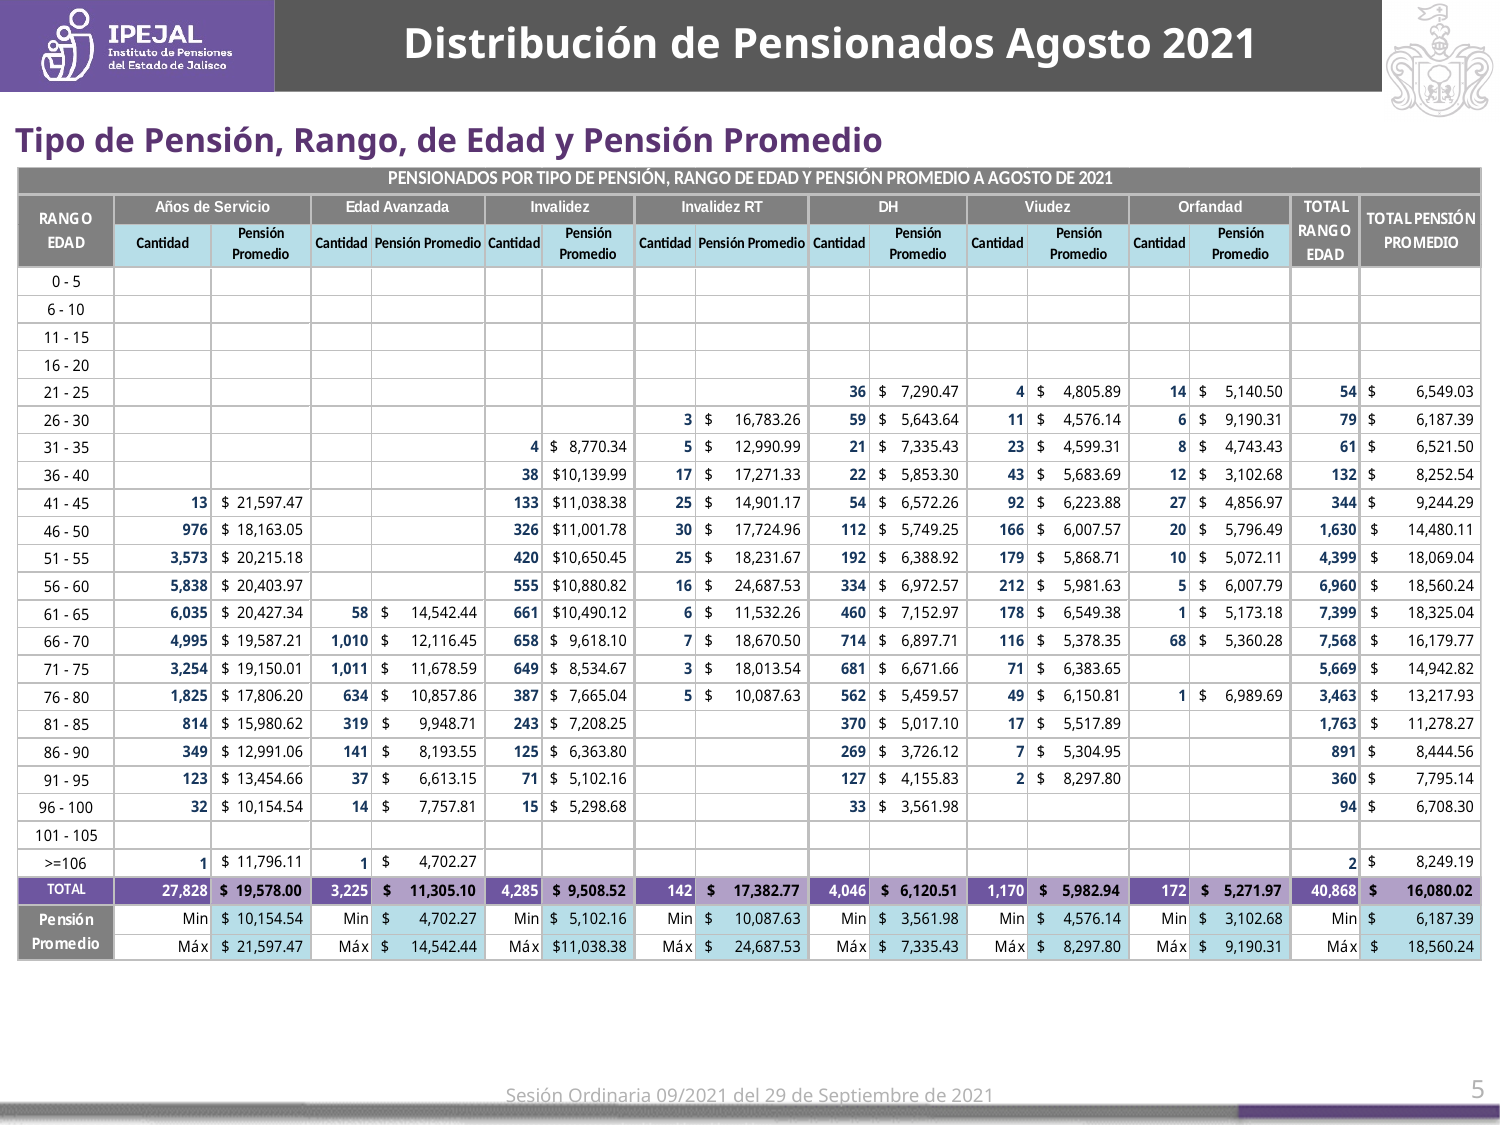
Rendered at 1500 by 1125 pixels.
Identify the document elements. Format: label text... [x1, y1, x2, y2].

picture [0, 0, 275, 92]
footer Sesión Ordinaria 09/2021 del 29 de Septiembre de 2021 [473, 1065, 1027, 1125]
text_box Tipo de Pensión, Rango, de Edad y Pensión Promedio [0, 111, 1349, 167]
picture [1027, 1096, 1500, 1125]
slide_number 5 [1149, 1060, 1500, 1121]
picture [16, 166, 1484, 962]
title Distribución de Pensionados Agosto 2021 [278, 4, 1385, 85]
picture [0, 1096, 473, 1125]
